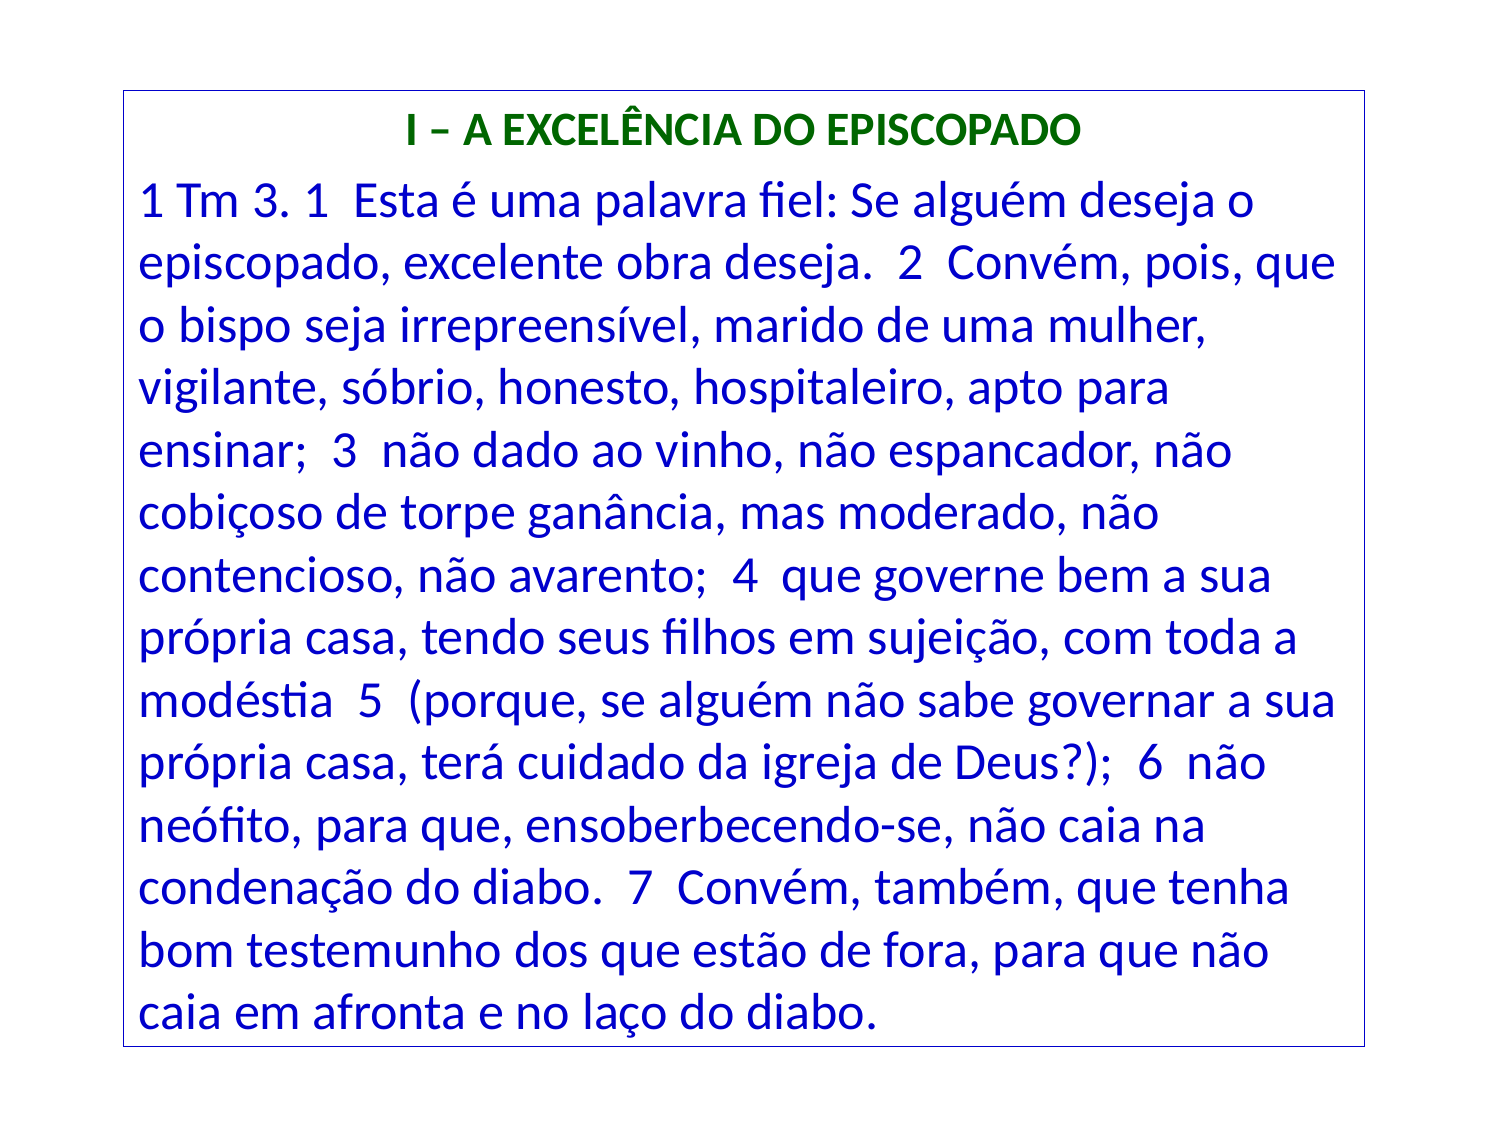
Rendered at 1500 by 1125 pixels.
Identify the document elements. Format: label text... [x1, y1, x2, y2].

list I – A EXCELÊNCIA DO EPISCOPADO 1 Tm 3. 1 Esta é uma palavra fiel: Se alguém deseja o episcopado, excelente obra deseja. 2 Convém, pois, que o bispo seja irrepreensível, marido de uma mulher, vigilante, sóbrio, honesto, hospitaleiro, apto para ensinar; 3 não dado ao vinho, não espancador, não cobiçoso de torpe ganância, mas moderado, não contencioso, não avarento; 4 que governe bem a sua própria casa, tendo seus filhos em sujeição, com toda a modéstia 5 (porque, se alguém não sabe governar a sua própria casa, terá cuidado da igreja de Deus?); 6 não neófito, para que, ensoberbecendo-se, não caia na condenação do diabo. 7 Convém, também, que tenha bom testemunho dos que estão de fora, para que não caia em afronta e no laço do diabo. [123, 90, 1365, 1047]
